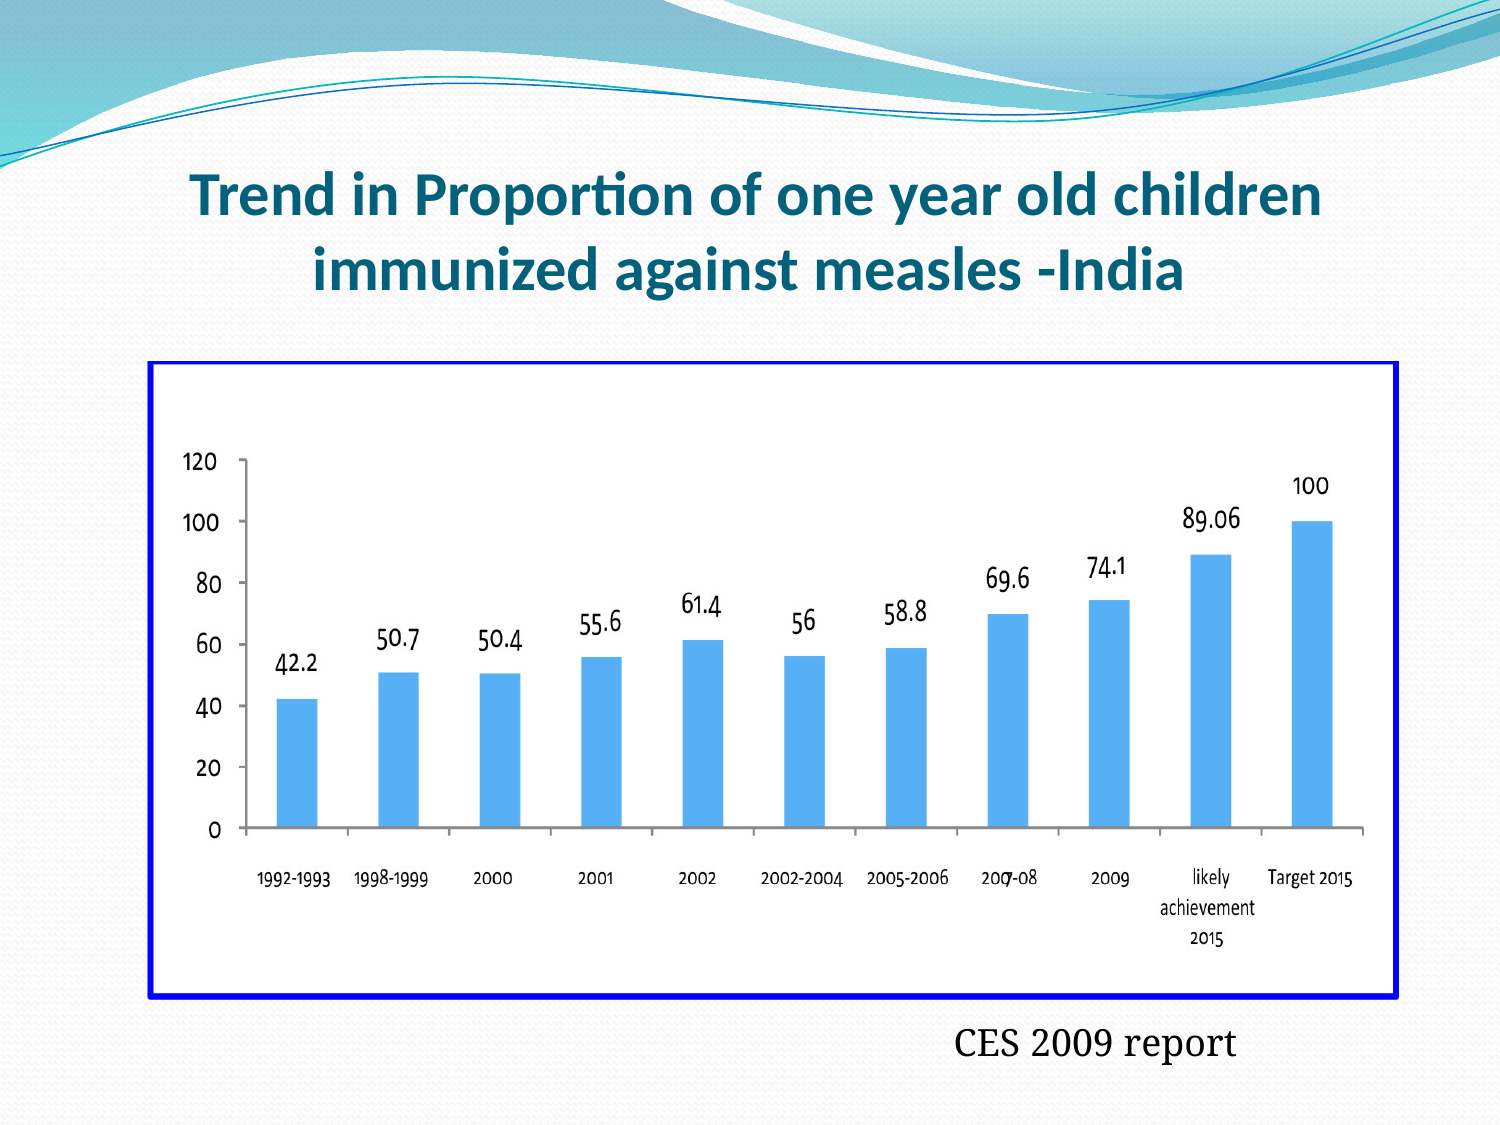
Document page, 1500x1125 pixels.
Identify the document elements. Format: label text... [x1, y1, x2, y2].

text_box CES 2009 report [938, 1013, 1306, 1072]
title Trend in Proportion of one year old children immunized against measles -India [75, 115, 1425, 303]
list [147, 360, 1400, 1000]
